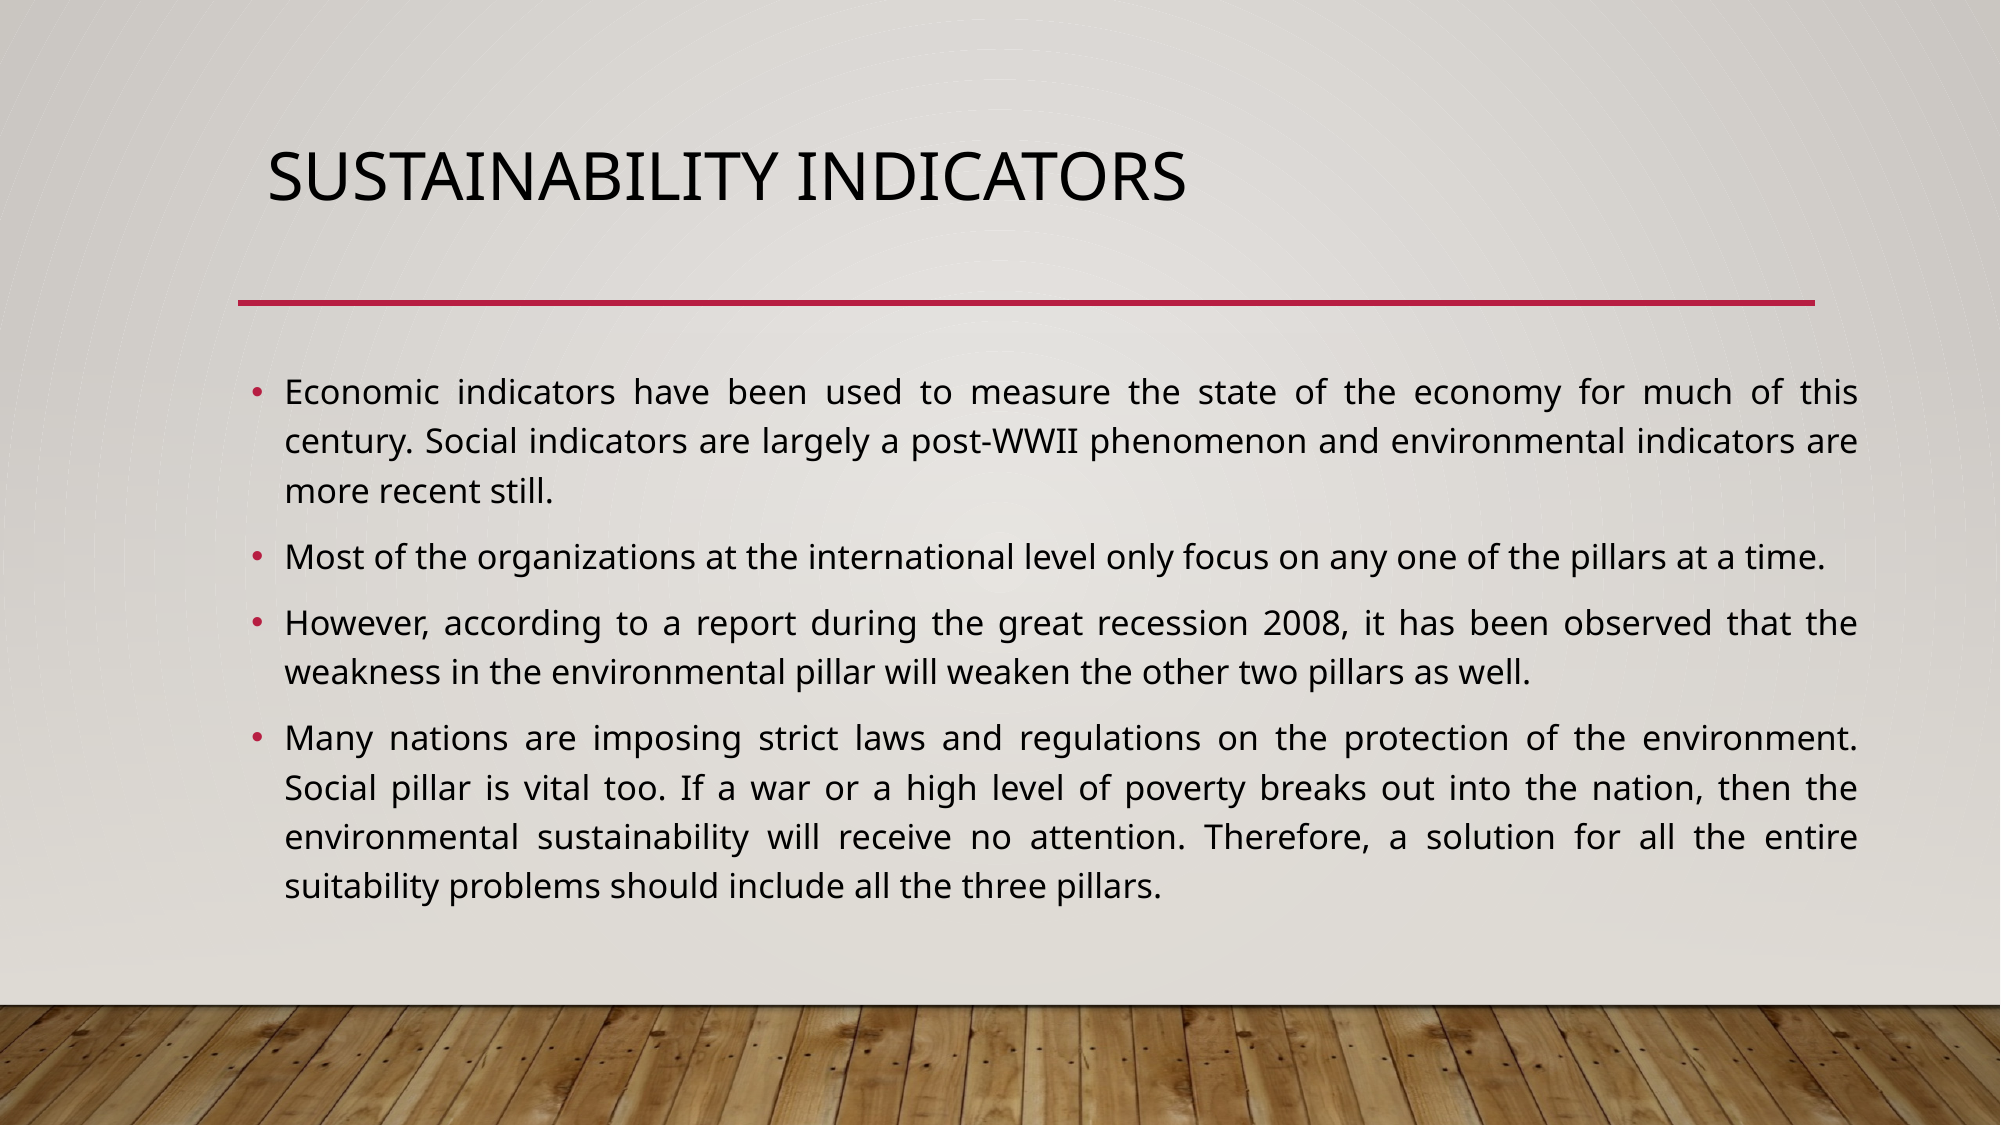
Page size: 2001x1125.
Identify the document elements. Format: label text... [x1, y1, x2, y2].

title Sustainability indicators [252, 135, 1828, 308]
list Economic indicators have been used to measure the state of the economy for much of this century. Social indicators are largely a post-WWII phenomenon and environmental indicators are more recent still. Most of the organizations at the international level only focus on any one of the pillars at a time. However, according to a report during the great recession 2008, it has been observed that the weakness in the environmental pillar will weaken the other two pillars as well. Many nations are imposing strict laws and regulations on the protection of the environment. Social pillar is vital too. If a war or a high level of poverty breaks out into the nation, then the environmental sustainability will receive no attention. Therefore, a solution for all the entire suitability problems should include all the three pillars. [236, 355, 1874, 922]
picture [0, 1005, 2000, 1125]
